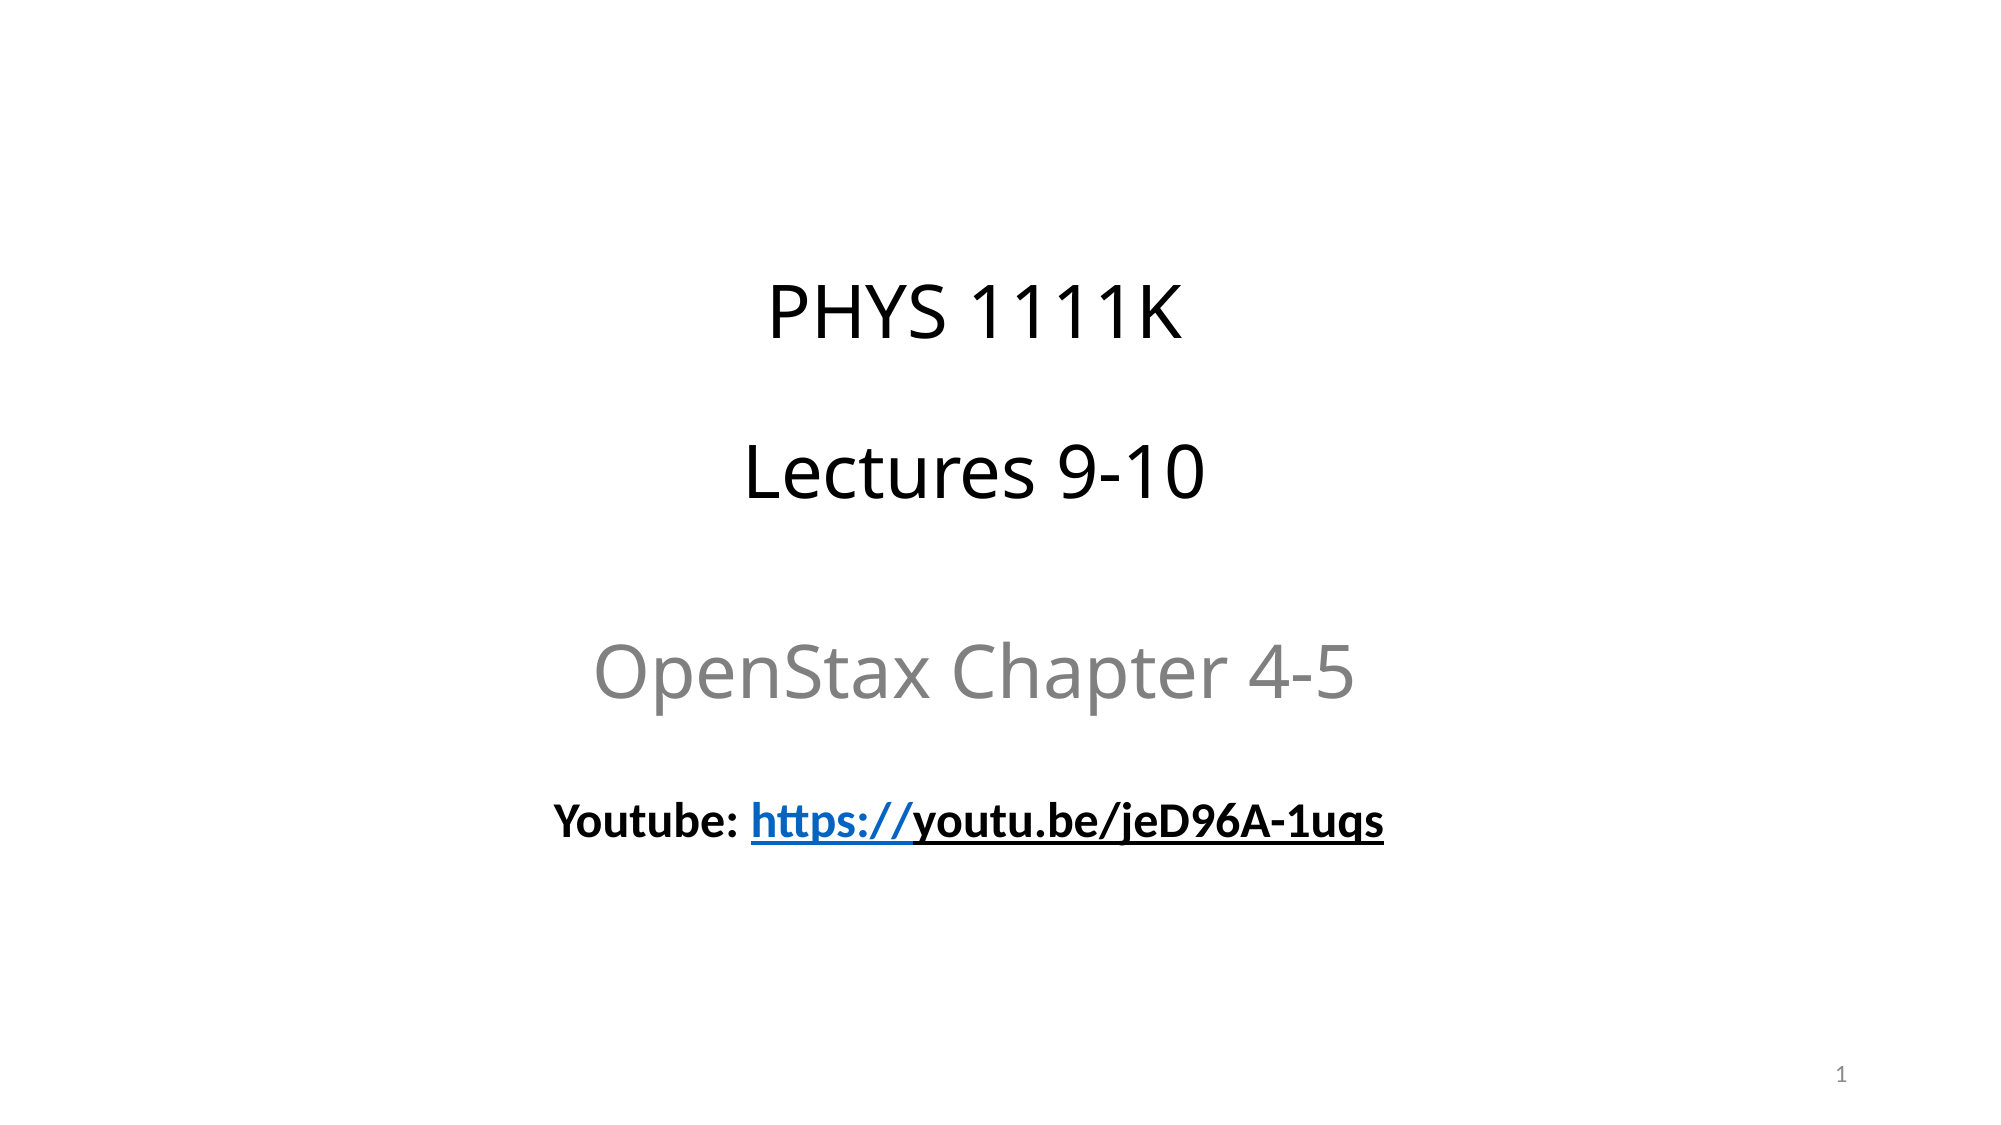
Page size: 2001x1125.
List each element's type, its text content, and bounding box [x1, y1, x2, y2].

title PHYS 1111K Lectures 9-10 OpenStax Chapter 4-5 Youtube: https://youtu.be/jeD96A-1uqs [224, 265, 1725, 945]
slide_number 1 [1412, 1042, 1863, 1103]
